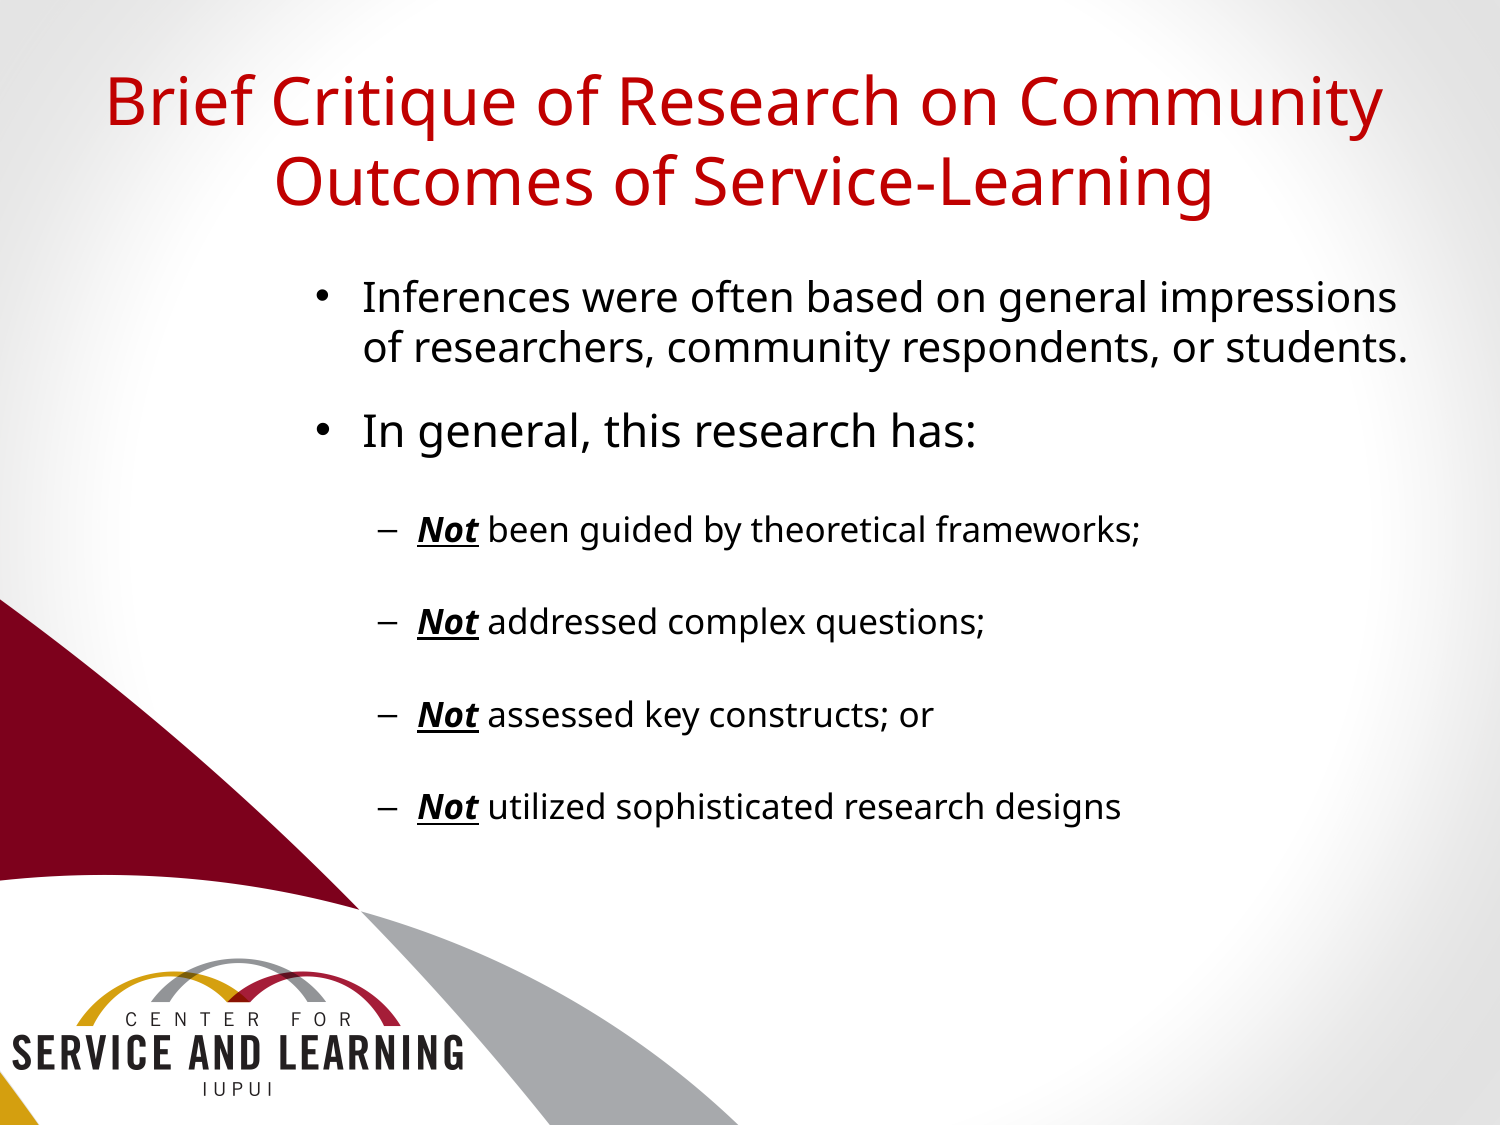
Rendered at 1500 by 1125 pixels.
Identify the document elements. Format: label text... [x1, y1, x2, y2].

title Brief Critique of Research on Community Outcomes of Service-Learning [21, 45, 1469, 233]
list Inferences were often based on general impressions of researchers, community respondents, or students. In general, this research has: Not been guided by theoretical frameworks; Not addressed complex questions; Not assessed key constructs; or Not utilized sophisticated research designs [300, 262, 1425, 872]
picture [0, 0, 1500, 1125]
